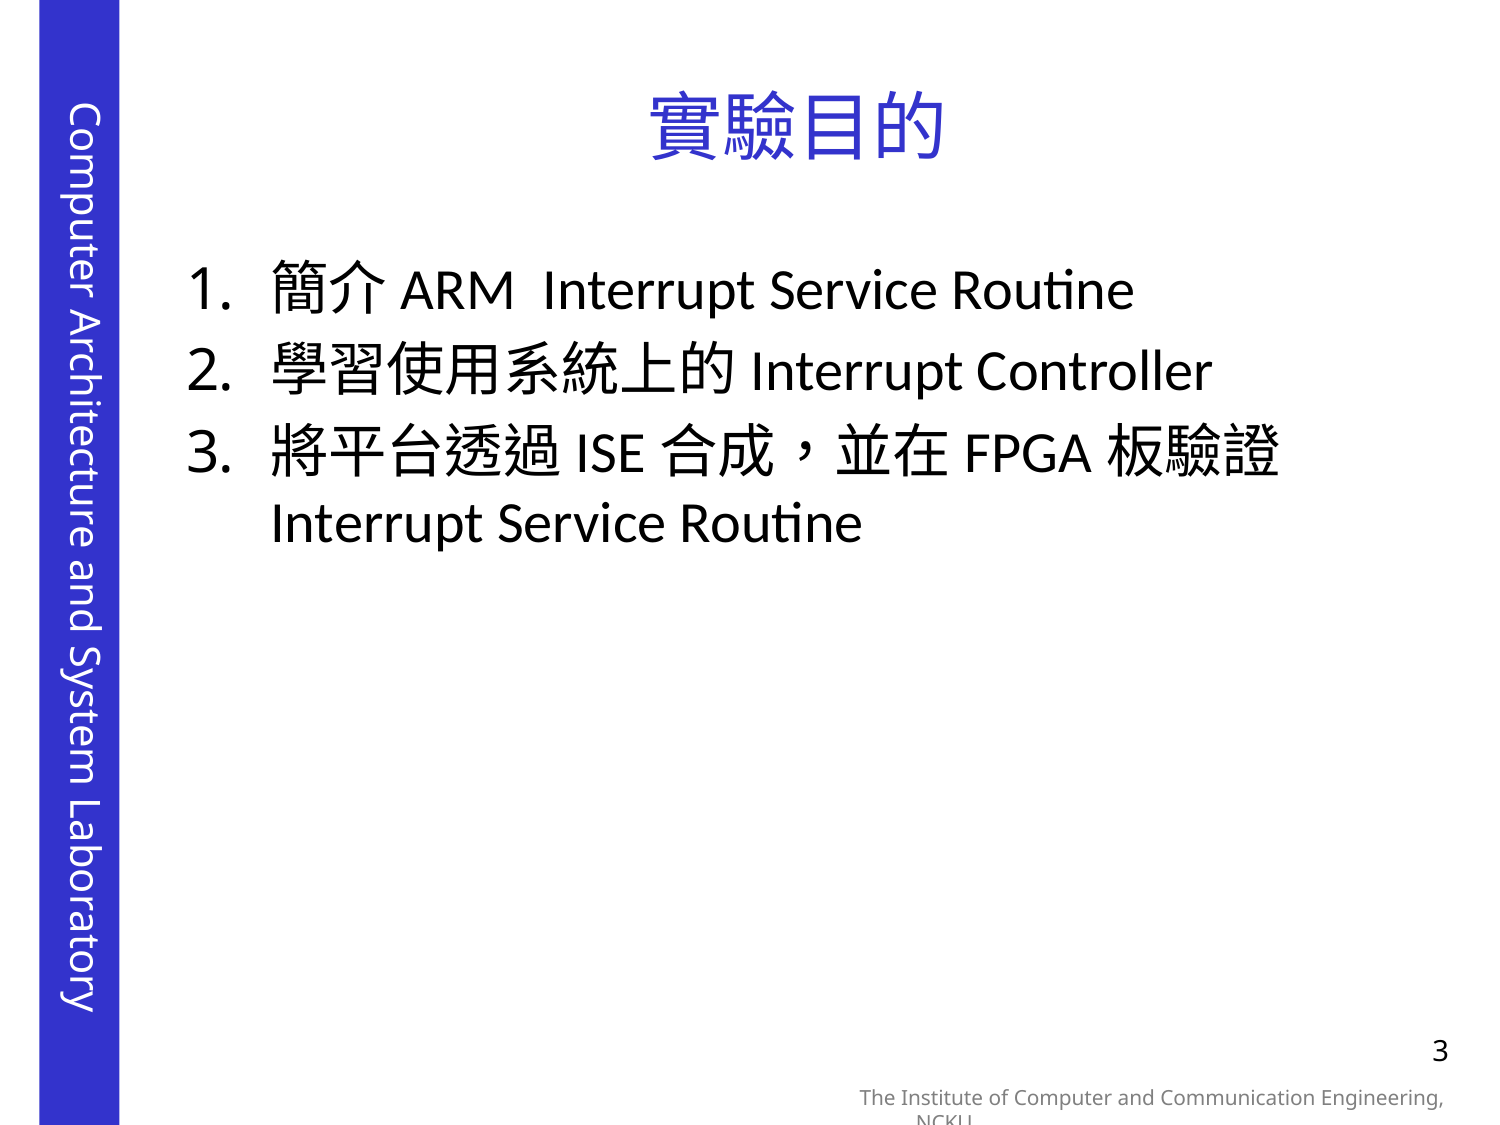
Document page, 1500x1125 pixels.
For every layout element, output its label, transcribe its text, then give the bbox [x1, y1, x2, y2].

list 簡介ARM Interrupt Service Routine 學習使用系統上的Interrupt Controller 將平台透過ISE合成，並在FPGA板驗證Interrupt Service Routine [170, 243, 1388, 1001]
slide_number 3 [1151, 1024, 1465, 1101]
title 實驗目的 [135, 30, 1460, 219]
